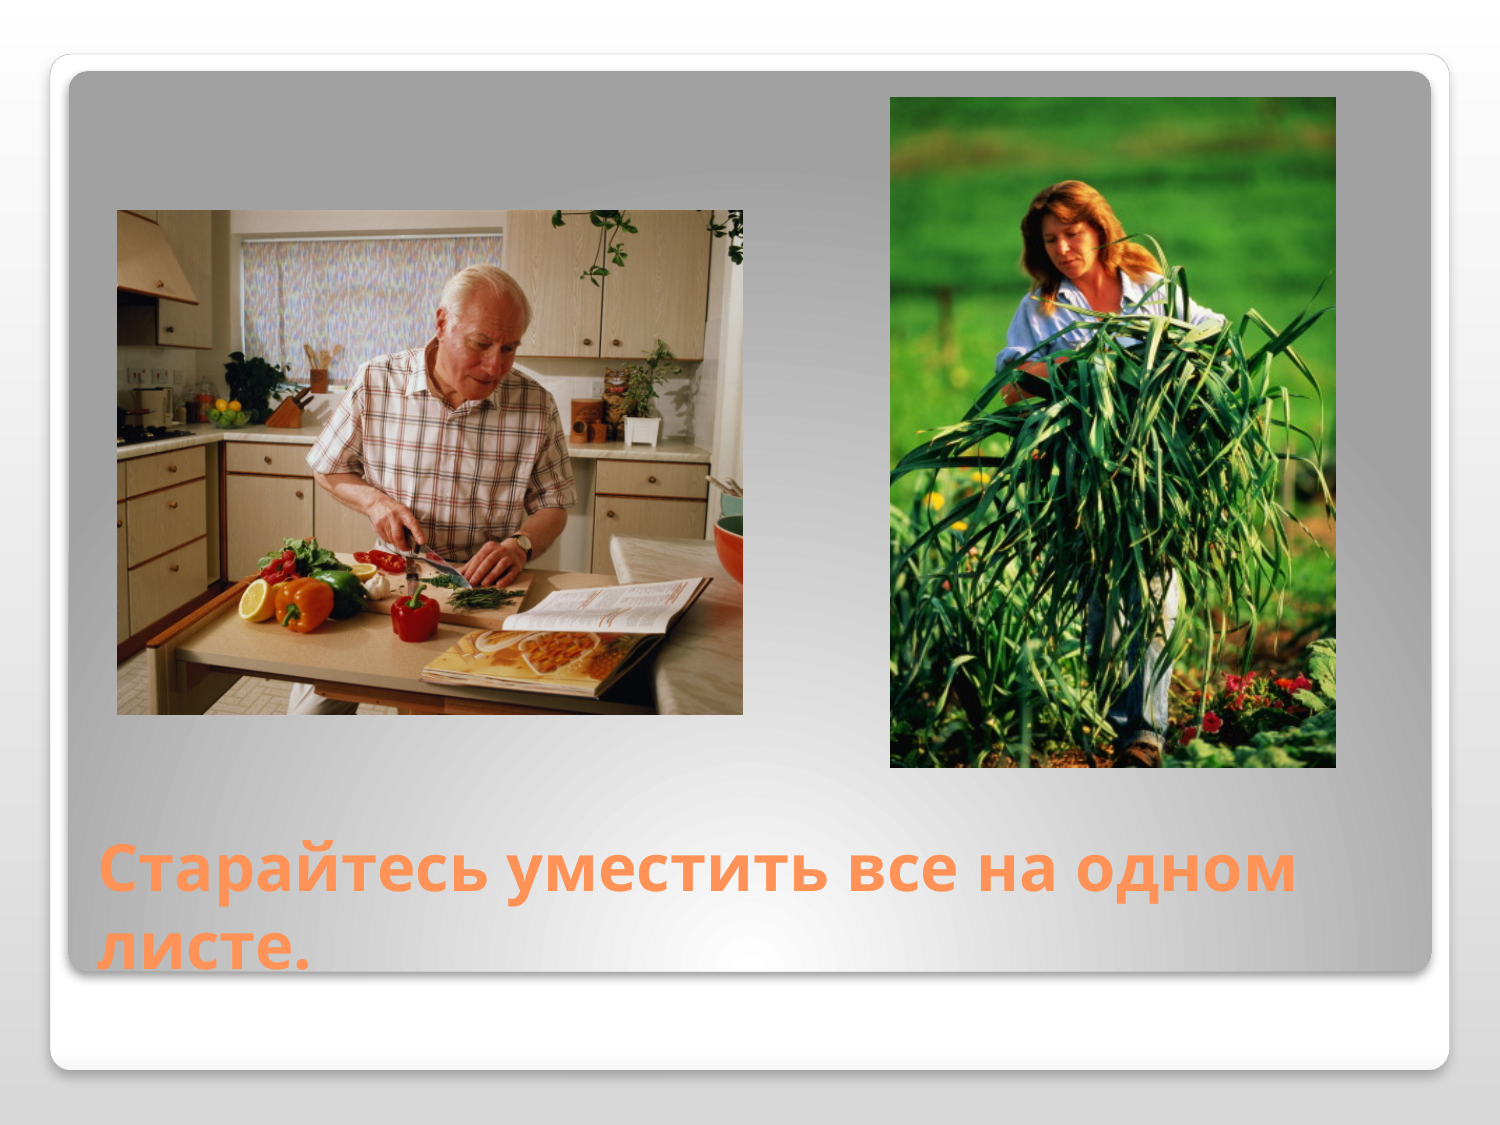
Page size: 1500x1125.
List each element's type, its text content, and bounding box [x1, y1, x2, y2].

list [116, 210, 744, 716]
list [890, 97, 1337, 769]
title Старайтесь уместить все на одном листе. [82, 817, 1425, 991]
